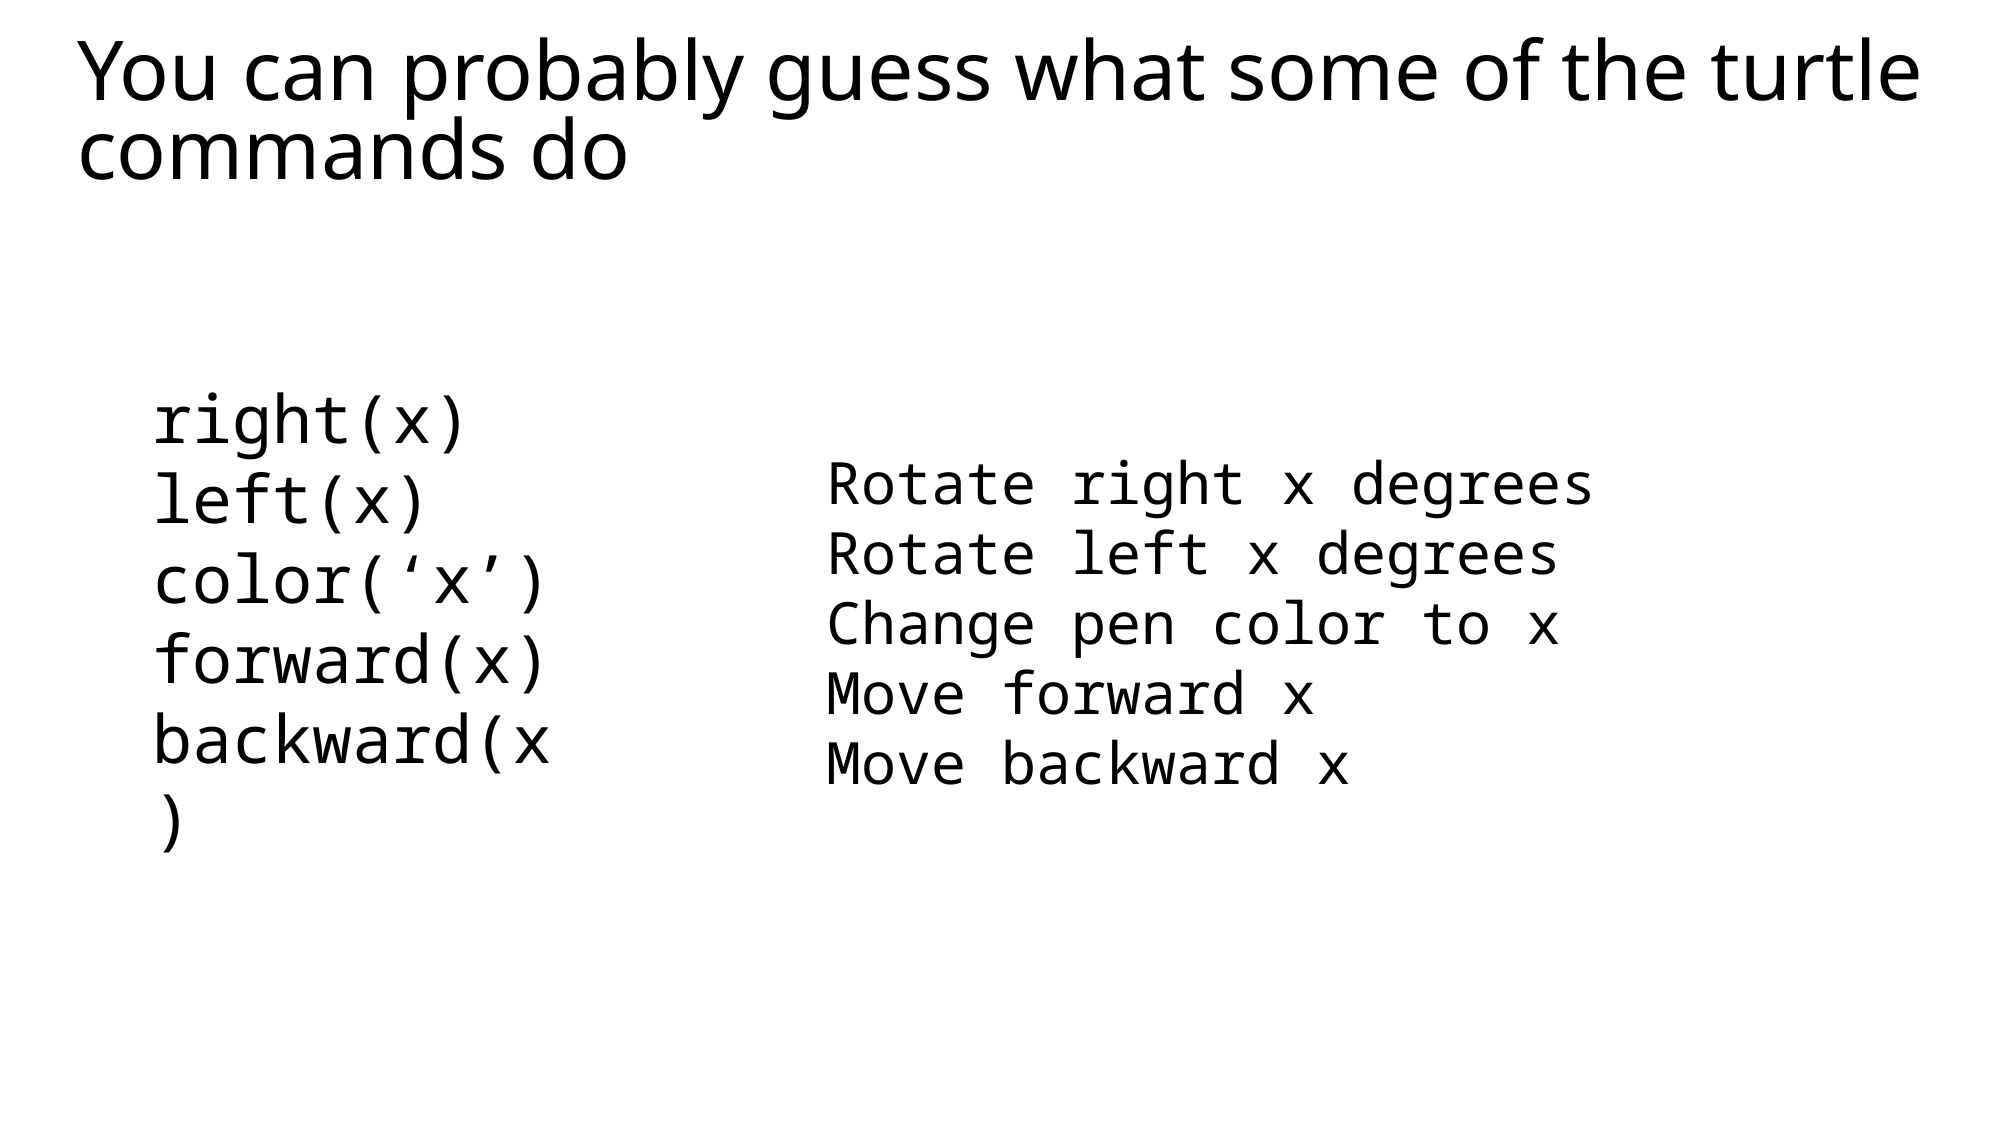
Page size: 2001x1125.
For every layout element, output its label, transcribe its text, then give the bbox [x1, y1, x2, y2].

title You can probably guess what some of the turtle commands do [62, 29, 1953, 205]
text_box Rotate right x degrees Rotate left x degrees Change pen color to x Move forward x Move backward x [811, 438, 1627, 874]
list right(x) left(x) color(‘x’) forward(x) backward(x) [137, 330, 600, 983]
